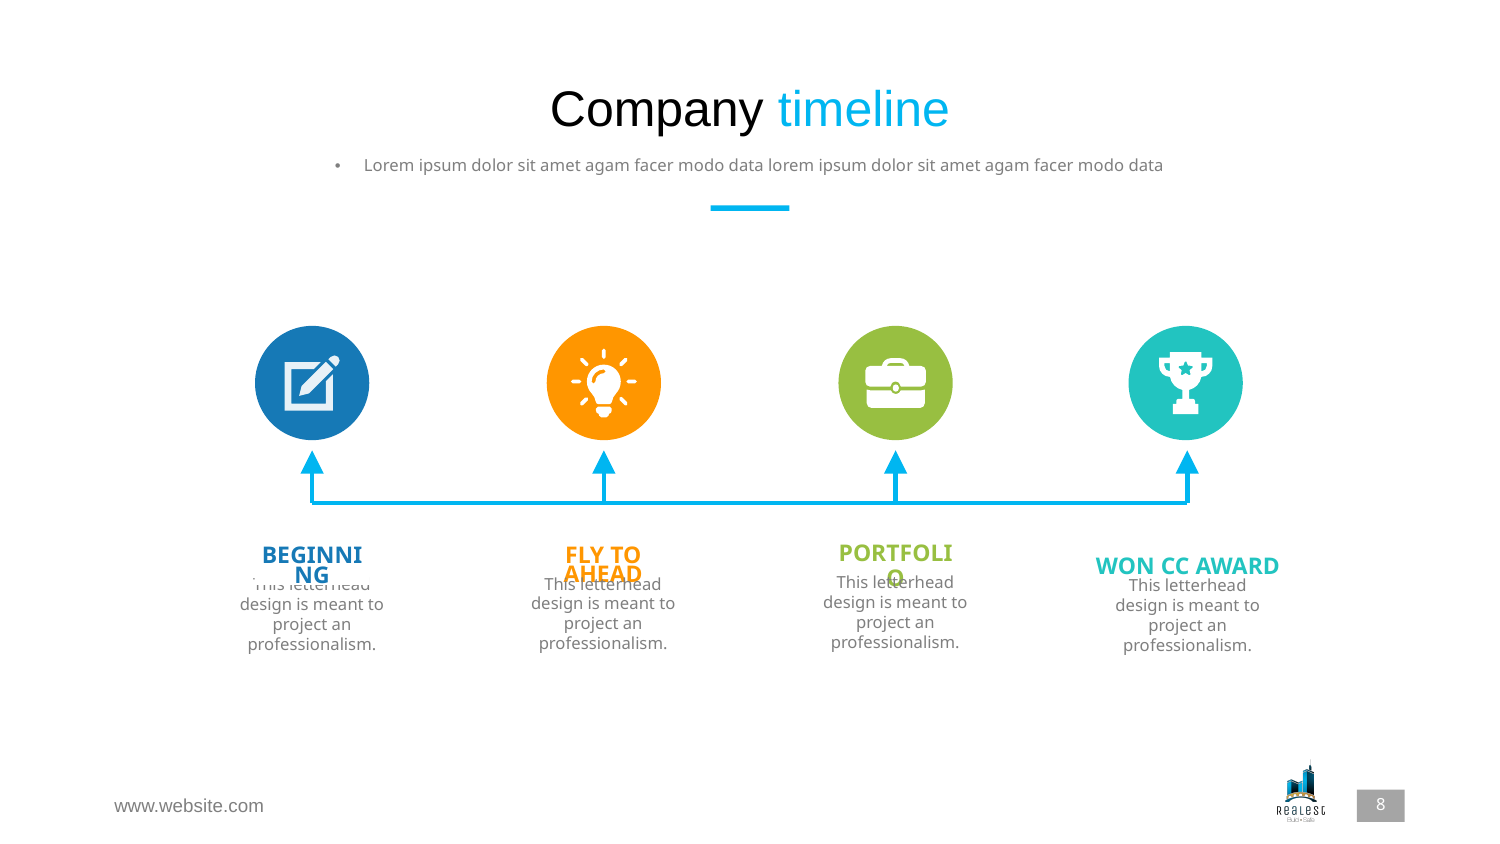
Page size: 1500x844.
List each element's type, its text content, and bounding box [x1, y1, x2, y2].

text_box [299, 361, 334, 396]
text_box [865, 358, 926, 408]
slide_number ‹#› [1356, 789, 1405, 822]
text_box [580, 358, 589, 367]
text_box This letterhead design is meant to project an professionalism. [516, 587, 690, 639]
text_box [1128, 325, 1243, 441]
text_box This letterhead design is meant to project an professionalism. [1101, 589, 1275, 640]
text_box [595, 406, 612, 418]
title Company timeline [103, 72, 1397, 149]
text_box [626, 379, 637, 384]
text_box [328, 355, 340, 367]
text_box [284, 362, 333, 411]
text_box This letterhead design is meant to project an professionalism. [809, 586, 982, 638]
text_box WON CC AWARD [1092, 549, 1283, 588]
text_box [546, 325, 662, 441]
text_box PORTFOLIO [830, 552, 961, 581]
text_box [580, 397, 588, 406]
text_box [619, 358, 628, 367]
text_box [838, 325, 953, 441]
slide_number www.website.com [103, 782, 293, 827]
text_box [601, 348, 606, 360]
list Lorem ipsum dolor sit amet agam facer modo data lorem ipsum dolor sit amet agam facer modo data [103, 151, 1397, 184]
text_box [255, 325, 370, 441]
text_box [710, 205, 790, 211]
picture [1277, 759, 1325, 822]
text_box [570, 379, 582, 384]
text_box FLY TO AHEAD [526, 550, 681, 584]
text_box [619, 396, 628, 406]
text_box This letterhead design is meant to project an professionalism. [225, 588, 399, 639]
text_box [1159, 352, 1213, 415]
text_box [586, 364, 621, 405]
text_box BEGINNING [254, 550, 370, 585]
